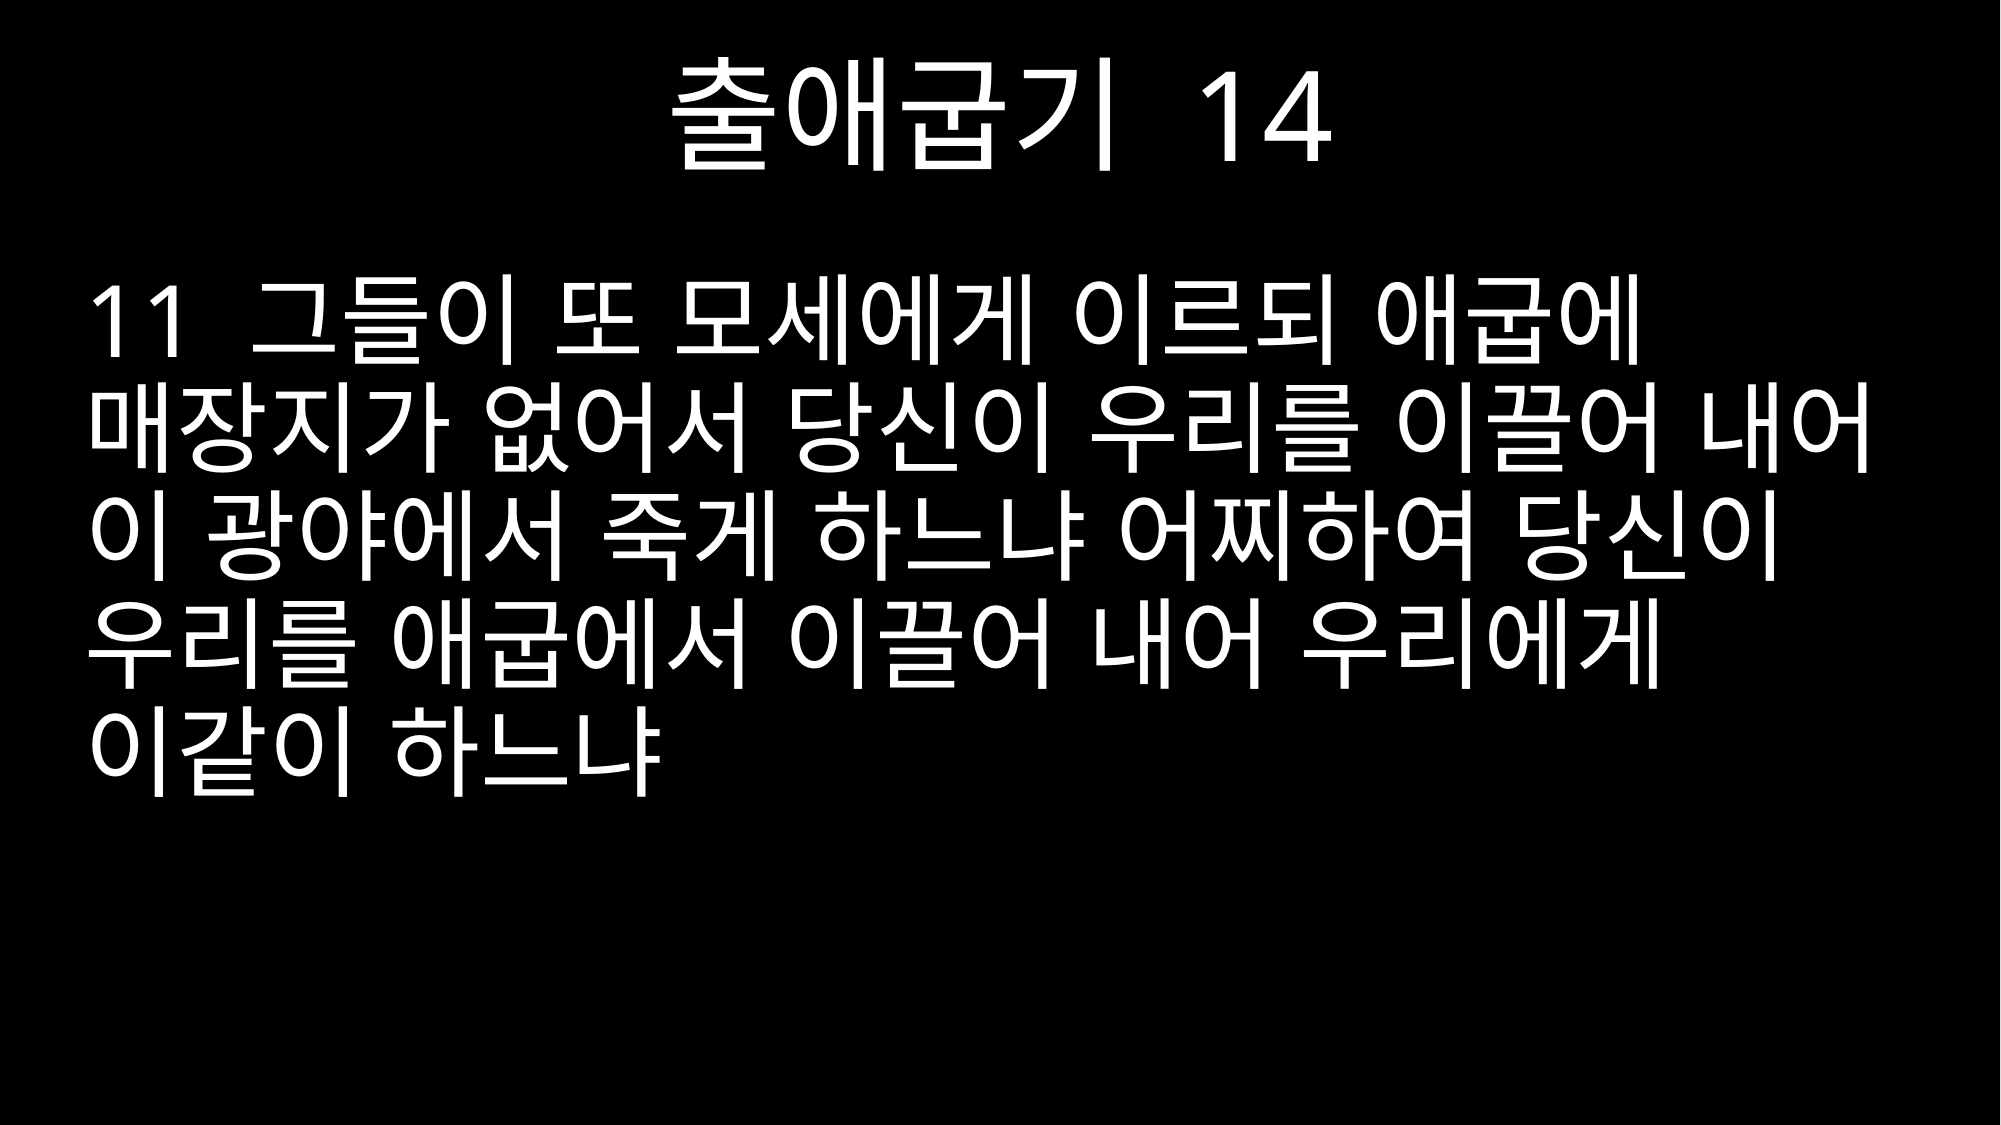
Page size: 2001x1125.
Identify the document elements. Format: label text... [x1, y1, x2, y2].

footer 출애굽기 14 [0, 32, 2000, 192]
picture [0, 0, 2001, 1125]
list 11 그들이 또 모세에게 이르되 애굽에 매장지가 없어서 당신이 우리를 이끌어 내어 이 광야에서 죽게 하느냐 어찌하여 당신이 우리를 애굽에서 이끌어 내어 우리에게 이같이 하느냐 [69, 263, 1953, 423]
